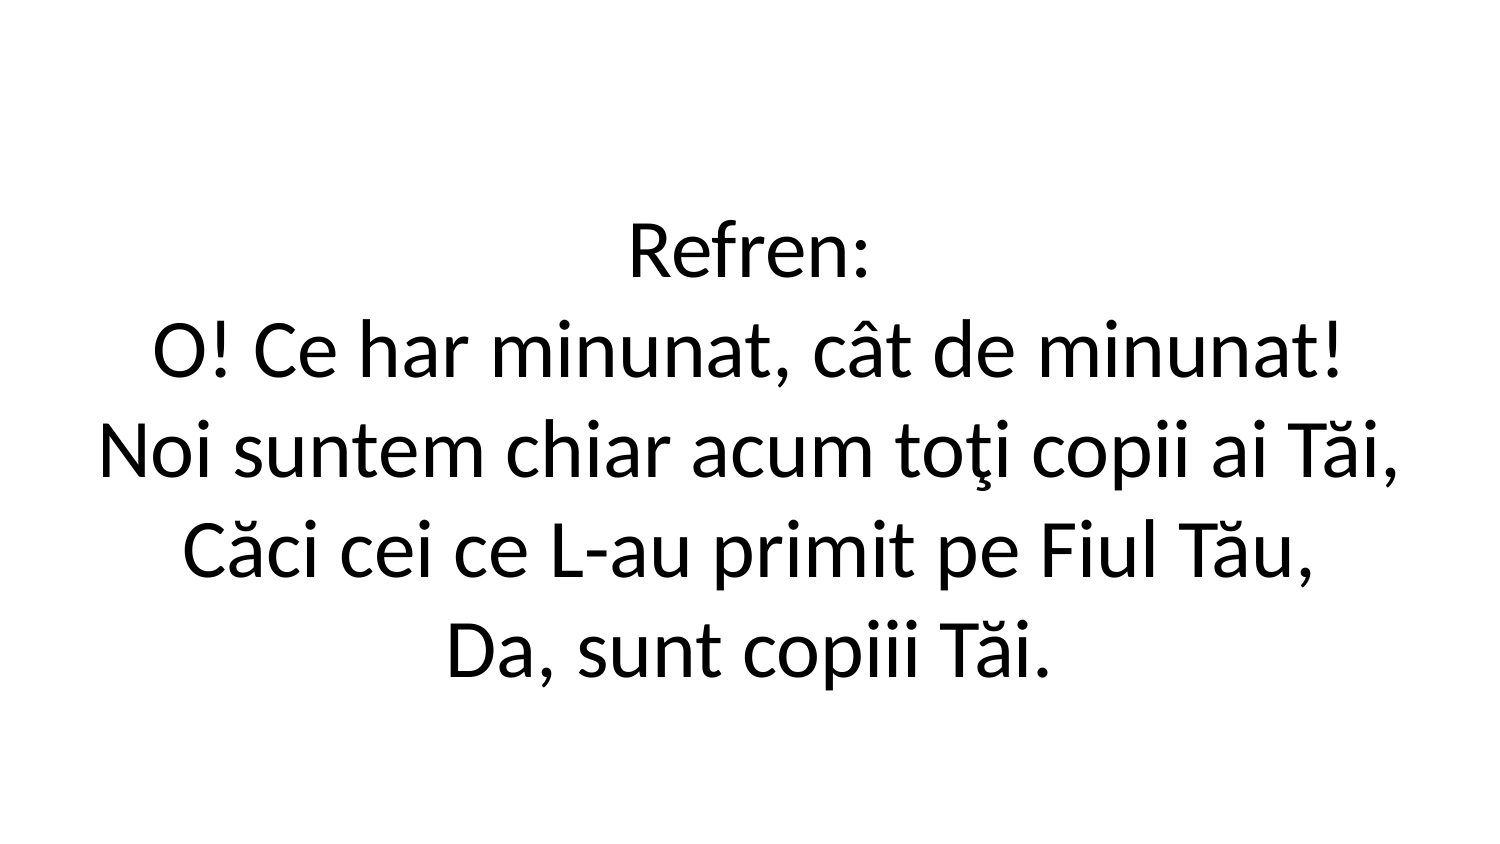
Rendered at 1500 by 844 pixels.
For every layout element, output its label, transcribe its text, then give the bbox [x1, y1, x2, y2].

text_box Refren: O! Ce har minunat, cât de minunat! Noi suntem chiar acum toţi copii ai Tăi, Căci cei ce L-au primit pe Fiul Tău, Da, sunt copiii Tăi. [82, 142, 1418, 702]
